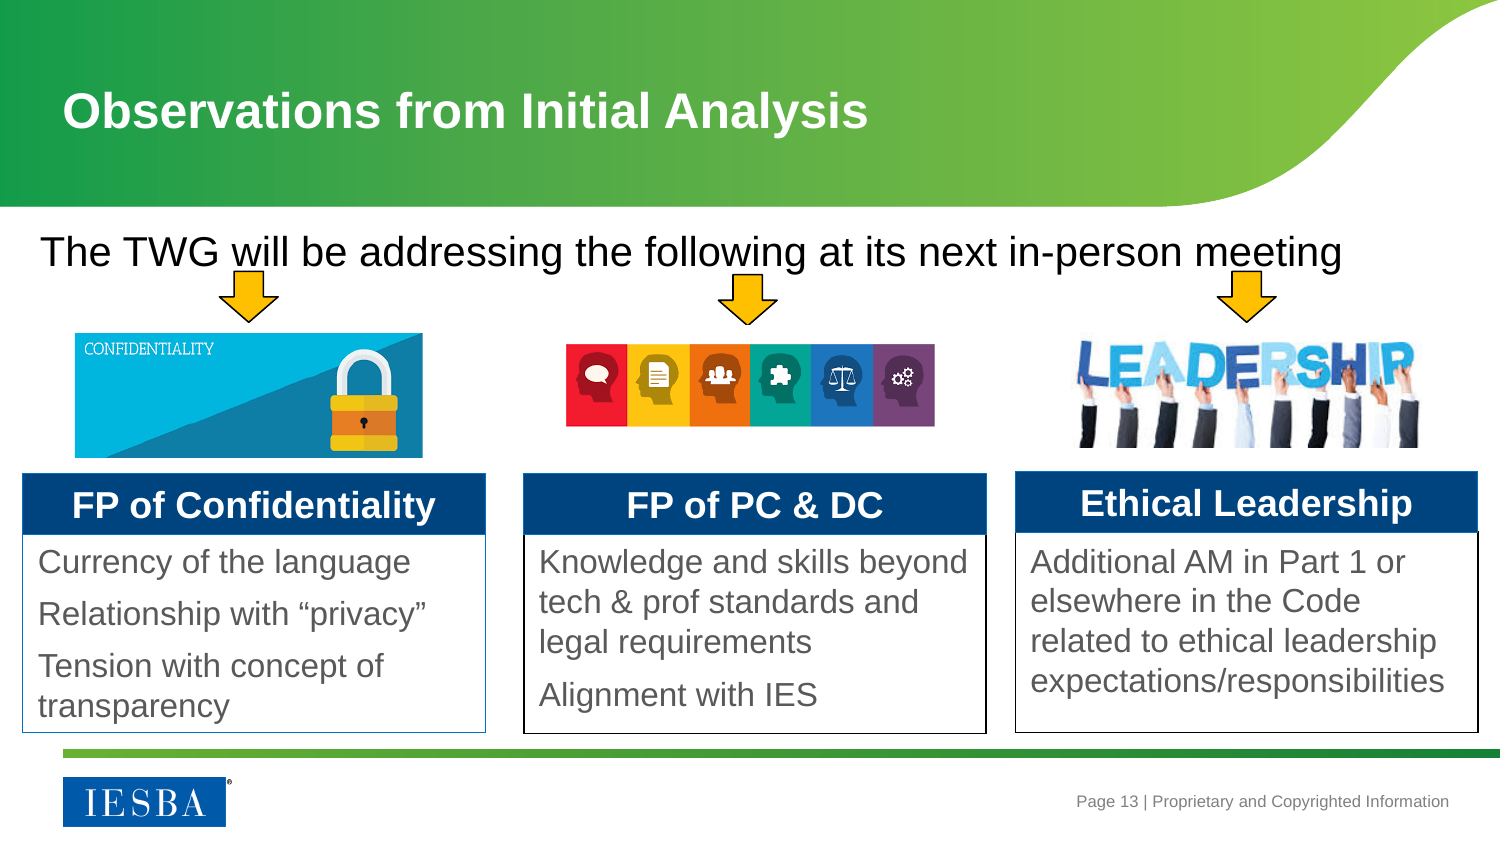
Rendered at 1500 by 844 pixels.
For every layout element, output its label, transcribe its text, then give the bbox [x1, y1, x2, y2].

text_box Ethical Leadership [1015, 471, 1478, 533]
text_box [718, 282, 778, 324]
picture [555, 325, 945, 445]
text_box FP of Confidentiality [22, 473, 486, 535]
list Currency of the language Relationship with “privacy” Tension with concept of transparency [22, 535, 486, 733]
picture [63, 777, 232, 827]
picture [1052, 328, 1442, 448]
picture [0, 0, 1500, 207]
picture [112, 335, 423, 458]
text_box Knowledge and skills beyond tech & prof standards and legal requirements Alignment with IES [523, 535, 987, 734]
picture [74, 332, 418, 458]
text_box Additional AM in Part 1 or elsewhere in the Code related to ethical leadership expectations/responsibilities [1015, 533, 1478, 733]
text_box The TWG will be addressing the following at its next in-person meeting [25, 217, 1416, 282]
text_box [219, 282, 279, 323]
title Observations from Initial Analysis [62, 75, 1300, 142]
text_box FP of PC & DC [523, 473, 987, 535]
text_box [1217, 271, 1277, 323]
